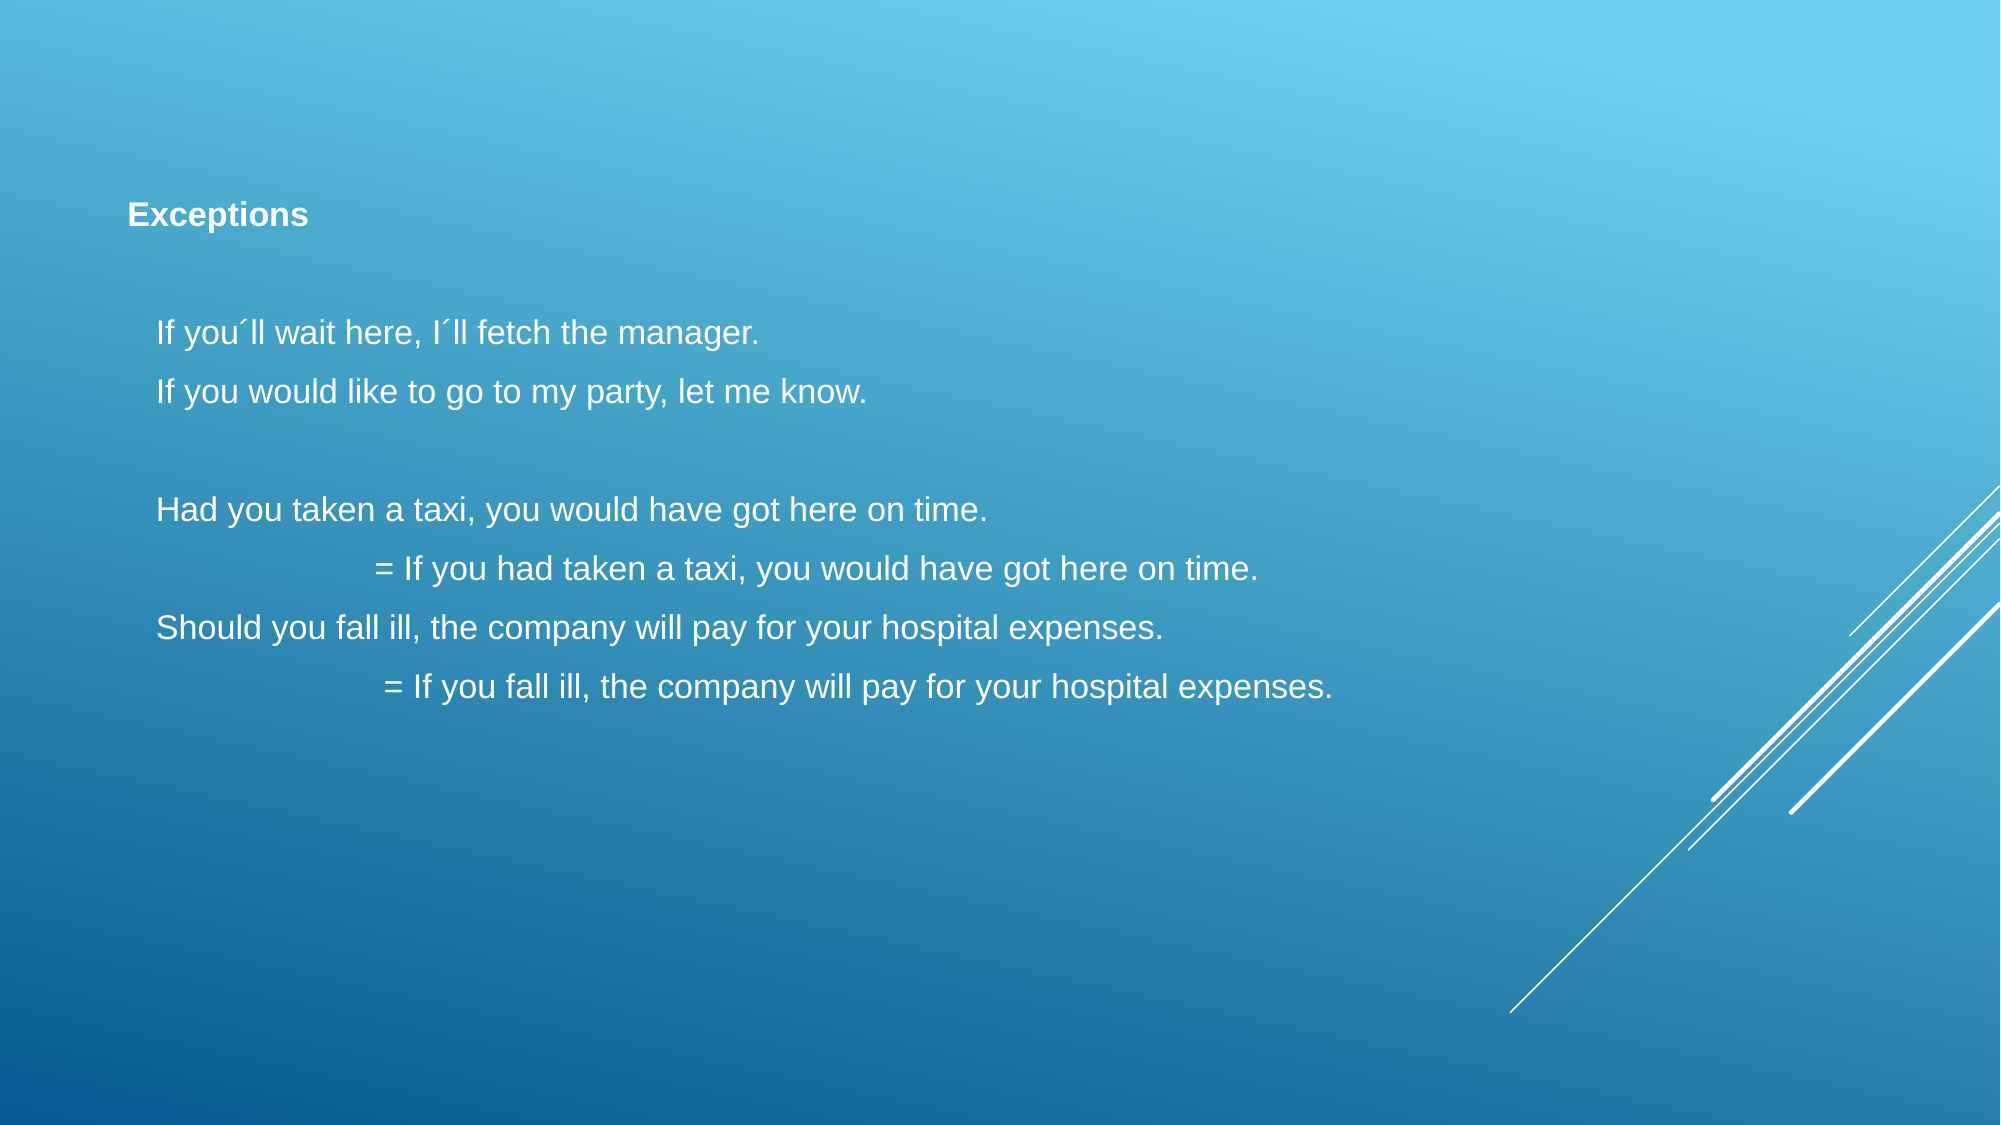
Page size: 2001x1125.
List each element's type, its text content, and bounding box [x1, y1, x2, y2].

list Exceptions If you´ll wait here, I´ll fetch the manager. If you would like to go to my party, let me know. Had you taken a taxi, you would have got here on time. = If you had taken a taxi, you would have got here on time. Should you fall ill, the company will pay for your hospital expenses. = If you fall ill, the company will pay for your hospital expenses. [112, 182, 1461, 774]
